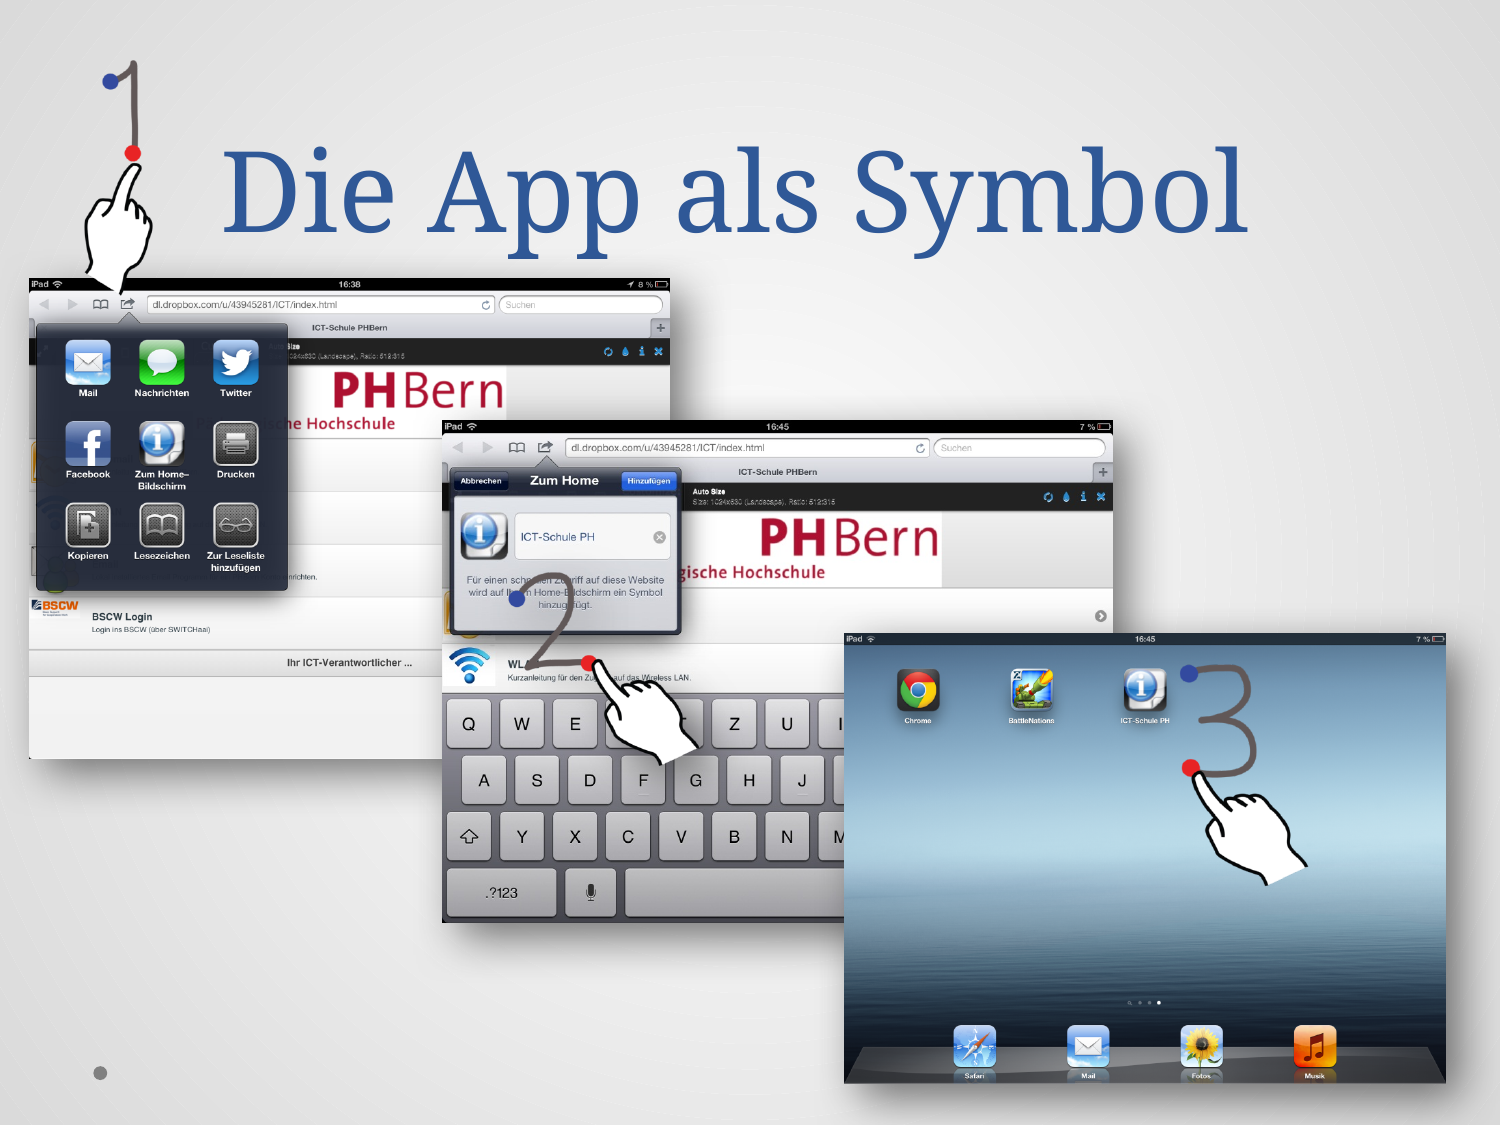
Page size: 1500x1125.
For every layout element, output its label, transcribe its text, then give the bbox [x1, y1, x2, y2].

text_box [844, 633, 1446, 1085]
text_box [6, 54, 670, 760]
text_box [442, 420, 1113, 923]
title Die App als Symbol [75, 0, 1425, 263]
